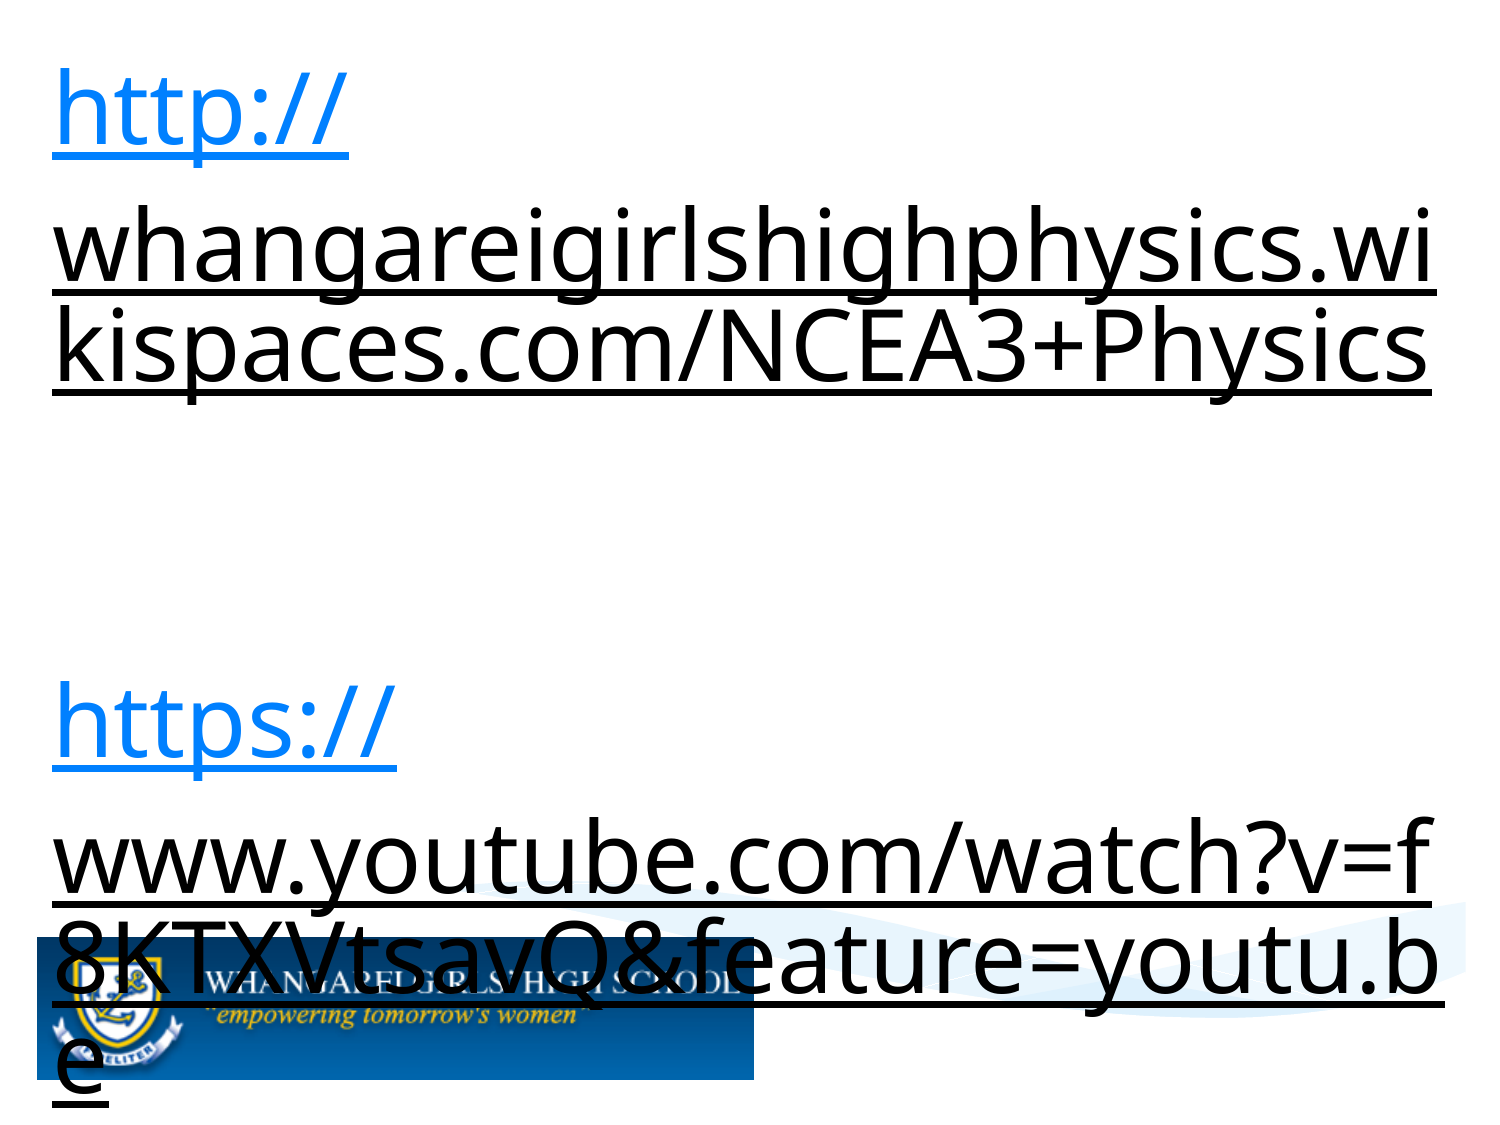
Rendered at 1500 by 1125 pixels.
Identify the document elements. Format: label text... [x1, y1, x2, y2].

picture [37, 937, 754, 1080]
text_box http://whangareigirlshighphysics.wikispaces.com/NCEA3+Physics https://www.youtube.com/watch?v=f8KTXVtsavQ&feature=youtu.be [37, 37, 1475, 957]
